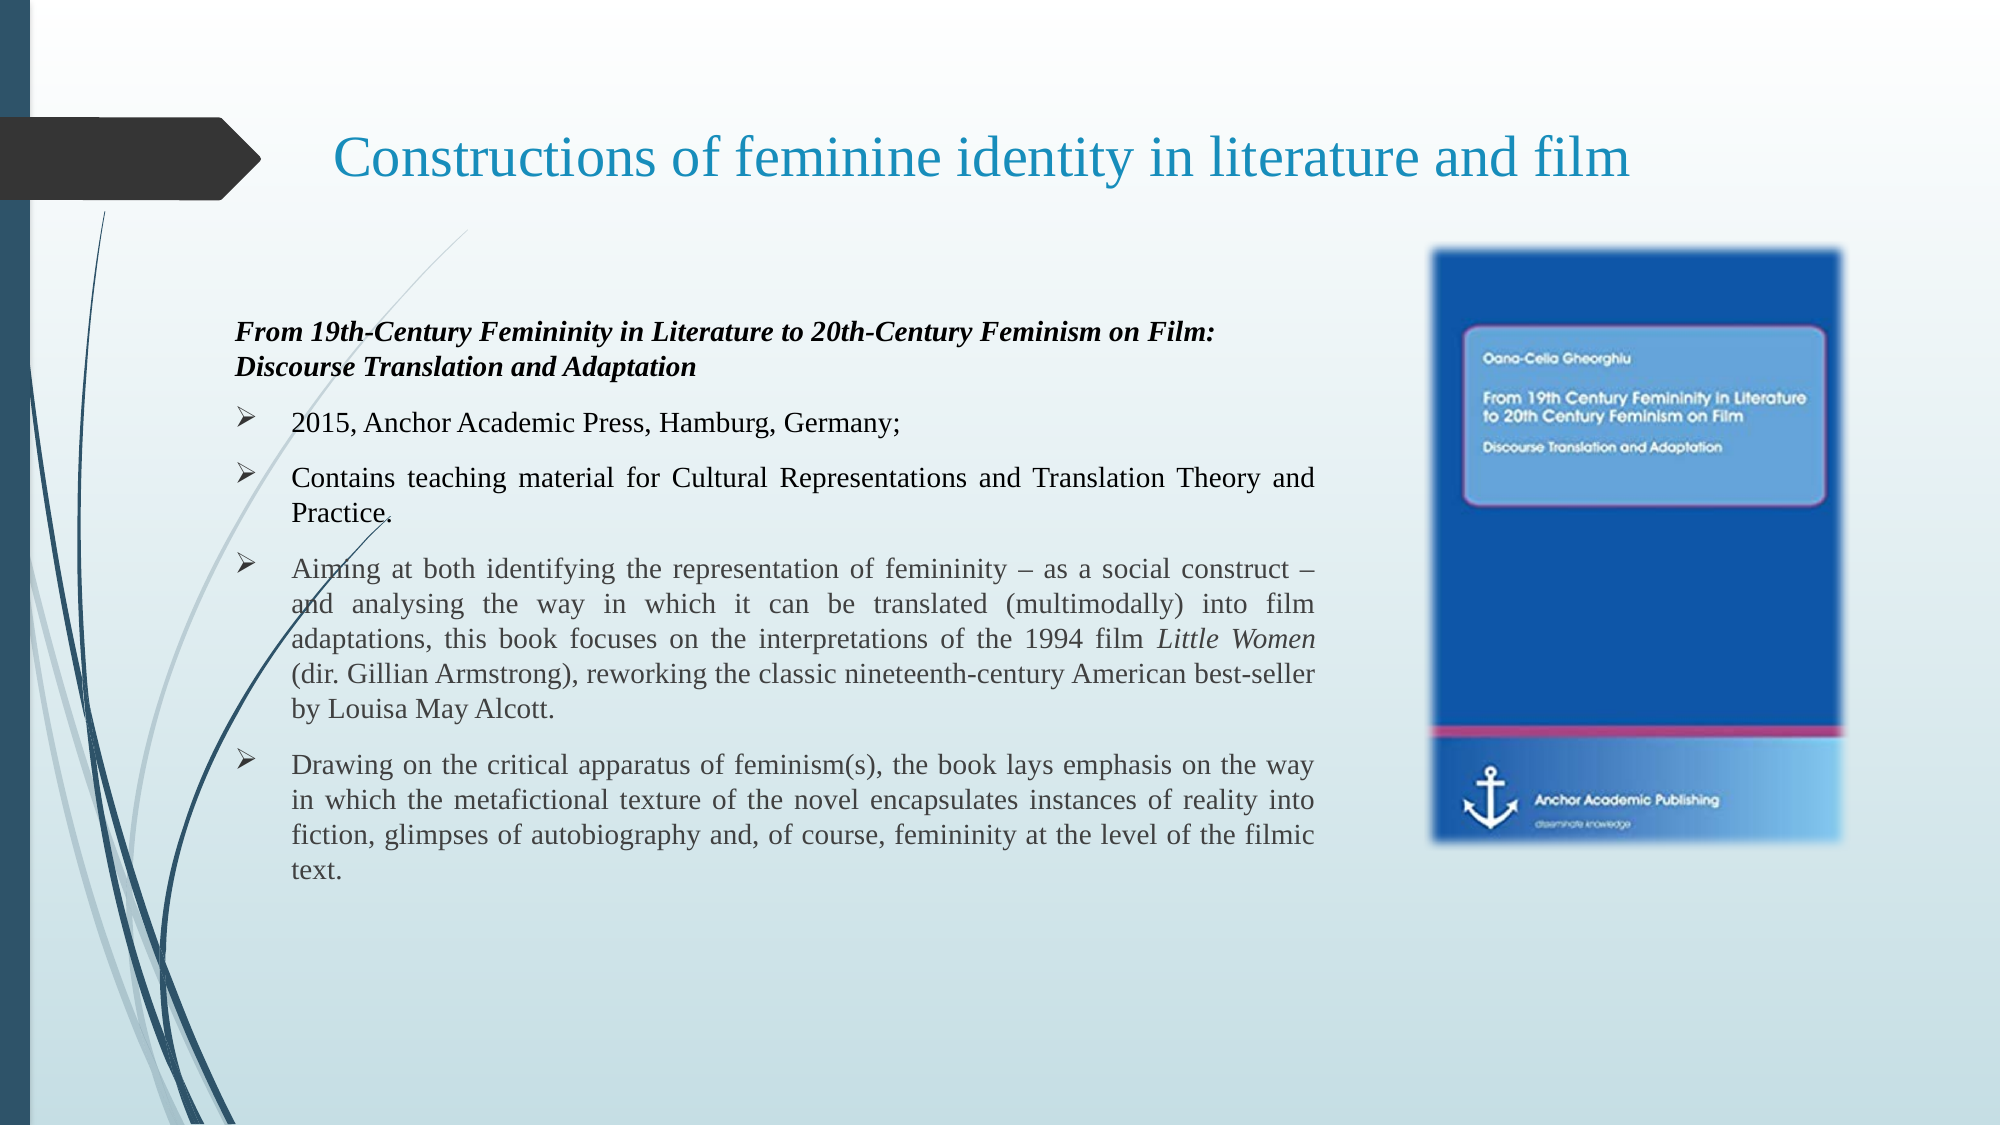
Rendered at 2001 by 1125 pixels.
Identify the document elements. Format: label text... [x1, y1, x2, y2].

list From 19th-Century Femininity in Literature to 20th-Century Feminism on Film: Discourse Translation and Adaptation 2015, Anchor Academic Press, Hamburg, Germany; Contains teaching material for Cultural Representations and Translation Theory and Practice. Aiming at both identifying the representation of femininity – as a social construct – and analysing the way in which it can be translated (multimodally) into film adaptations, this book focuses on the interpretations of the 1994 film Little Women (dir. Gillian Armstrong), reworking the classic nineteenth-century American best-seller by Louisa May Alcott. Drawing on the critical apparatus of feminism(s), the book lays emphasis on the way in which the metafictional texture of the novel encapsulates instances of reality into fiction, glimpses of autobiography and, of course, femininity at the level of the filmic text. [219, 304, 1332, 852]
title Constructions of feminine identity in literature and film [318, 110, 1781, 218]
picture [1422, 239, 1851, 853]
